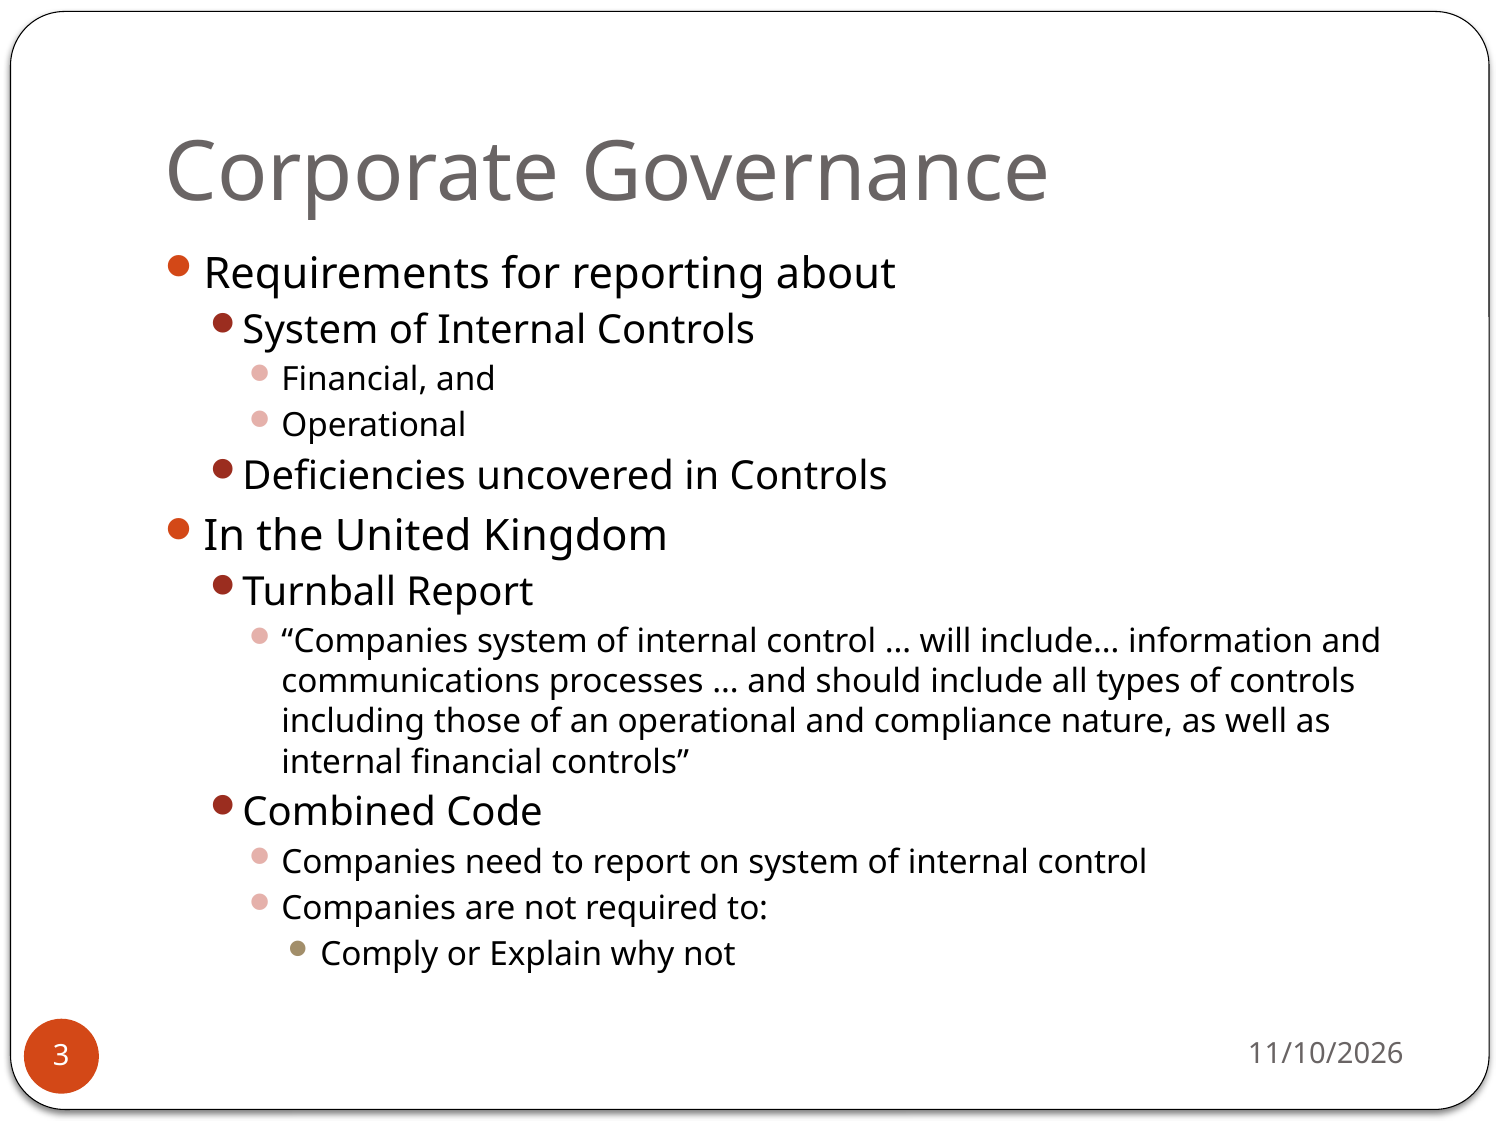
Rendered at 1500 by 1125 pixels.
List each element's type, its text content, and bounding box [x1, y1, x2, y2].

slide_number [1012, 1015, 1419, 1094]
list Requirements for reporting about System of Internal Controls Financial, and Operational Deficiencies uncovered in Controls In the United Kingdom Turnball Report “Companies system of internal control … will include… information and communications processes … and should include all types of controls including those of an operational and compliance nature, as well as internal financial controls” Combined Code Companies need to report on system of internal control Companies are not required to: Comply or Explain why not [150, 237, 1425, 988]
title Corporate Governance [150, 45, 1425, 233]
slide_number 3 [23, 1018, 99, 1094]
